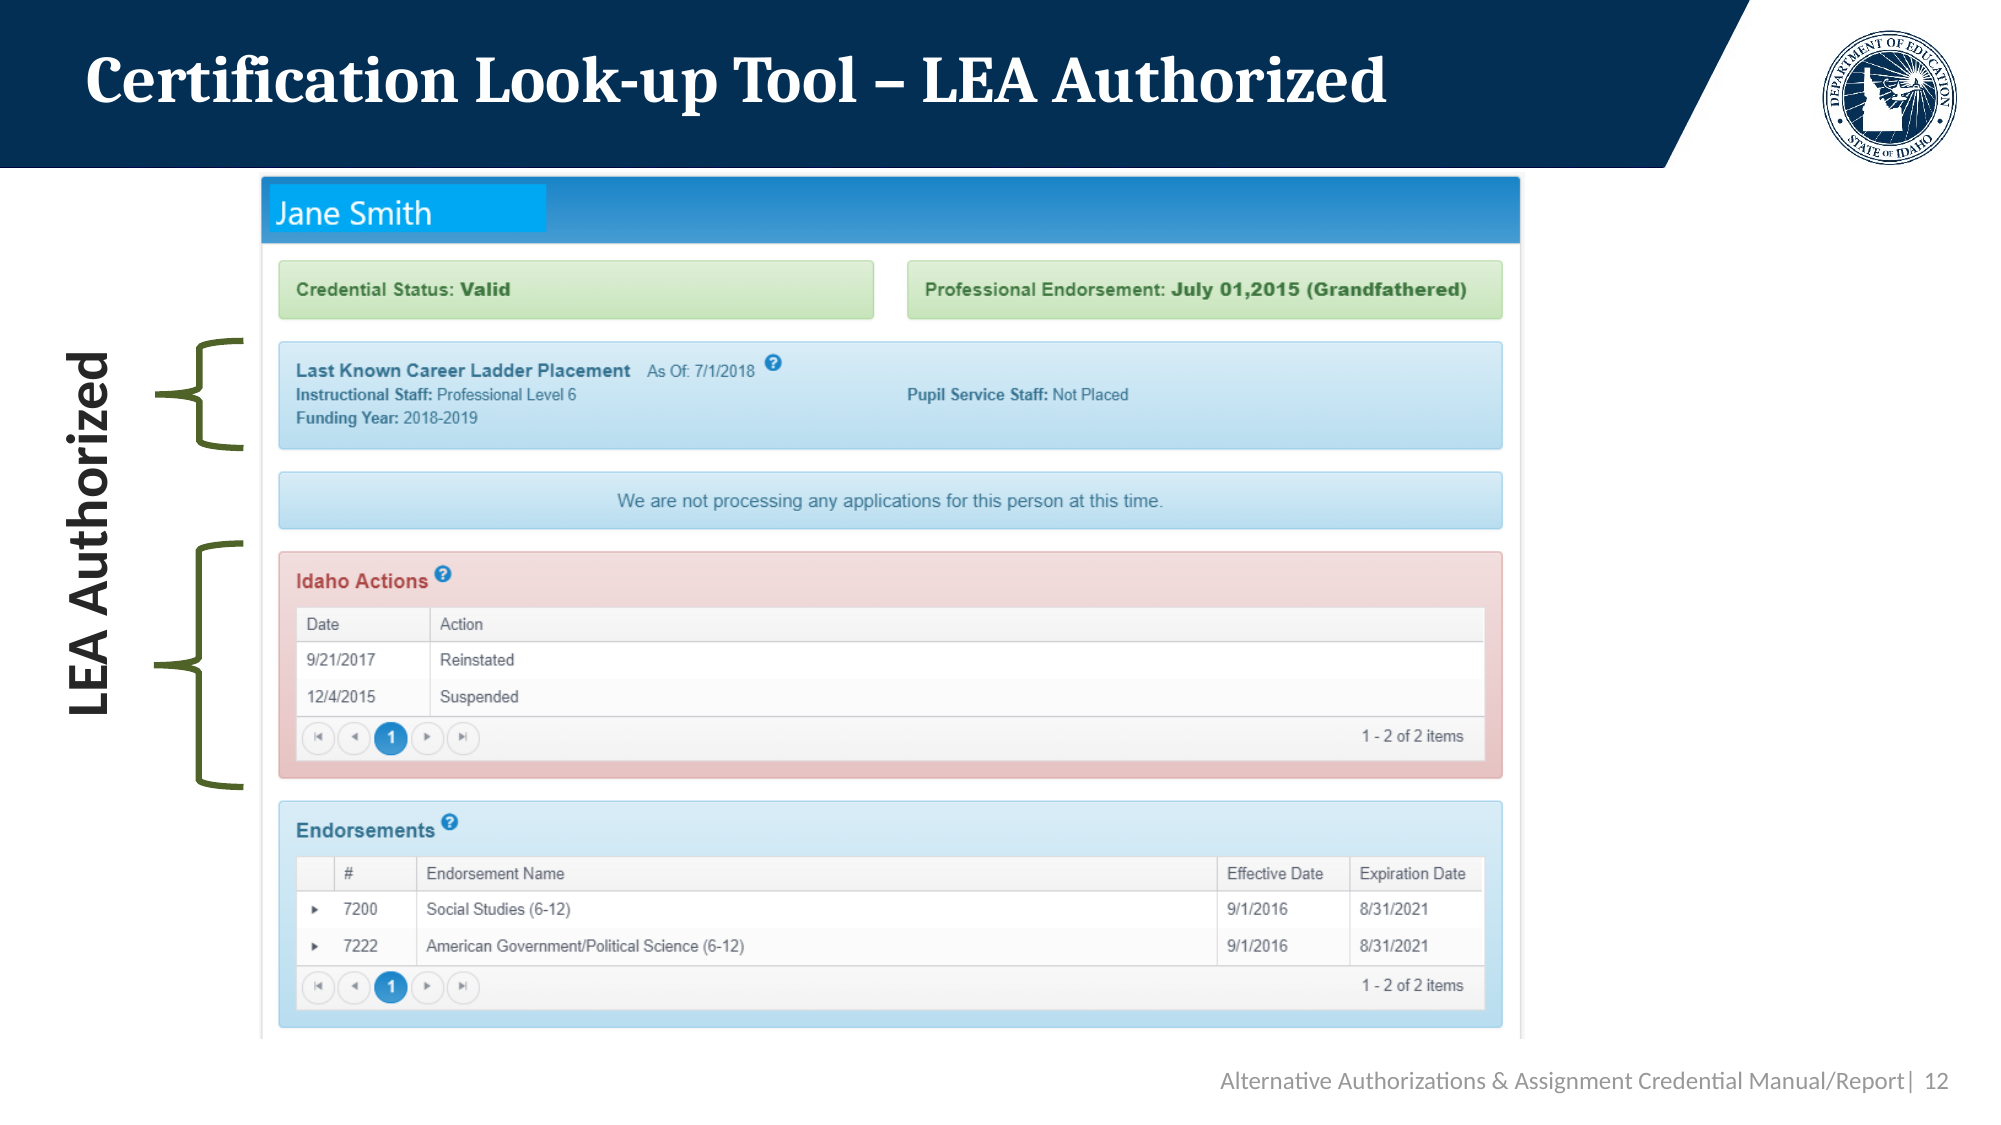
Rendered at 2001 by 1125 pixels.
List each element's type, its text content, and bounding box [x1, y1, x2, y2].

slide_number Alternative Authorizations & Assignment Credential Manual/Report| 12 [1146, 1049, 1965, 1109]
picture [1665, 0, 1965, 173]
text_box [153, 542, 244, 788]
title Certification Look-up Tool – LEA Authorized [71, 0, 1797, 163]
picture [259, 172, 1525, 1039]
text_box LEA Authorized [41, 241, 127, 826]
text_box [155, 340, 244, 449]
